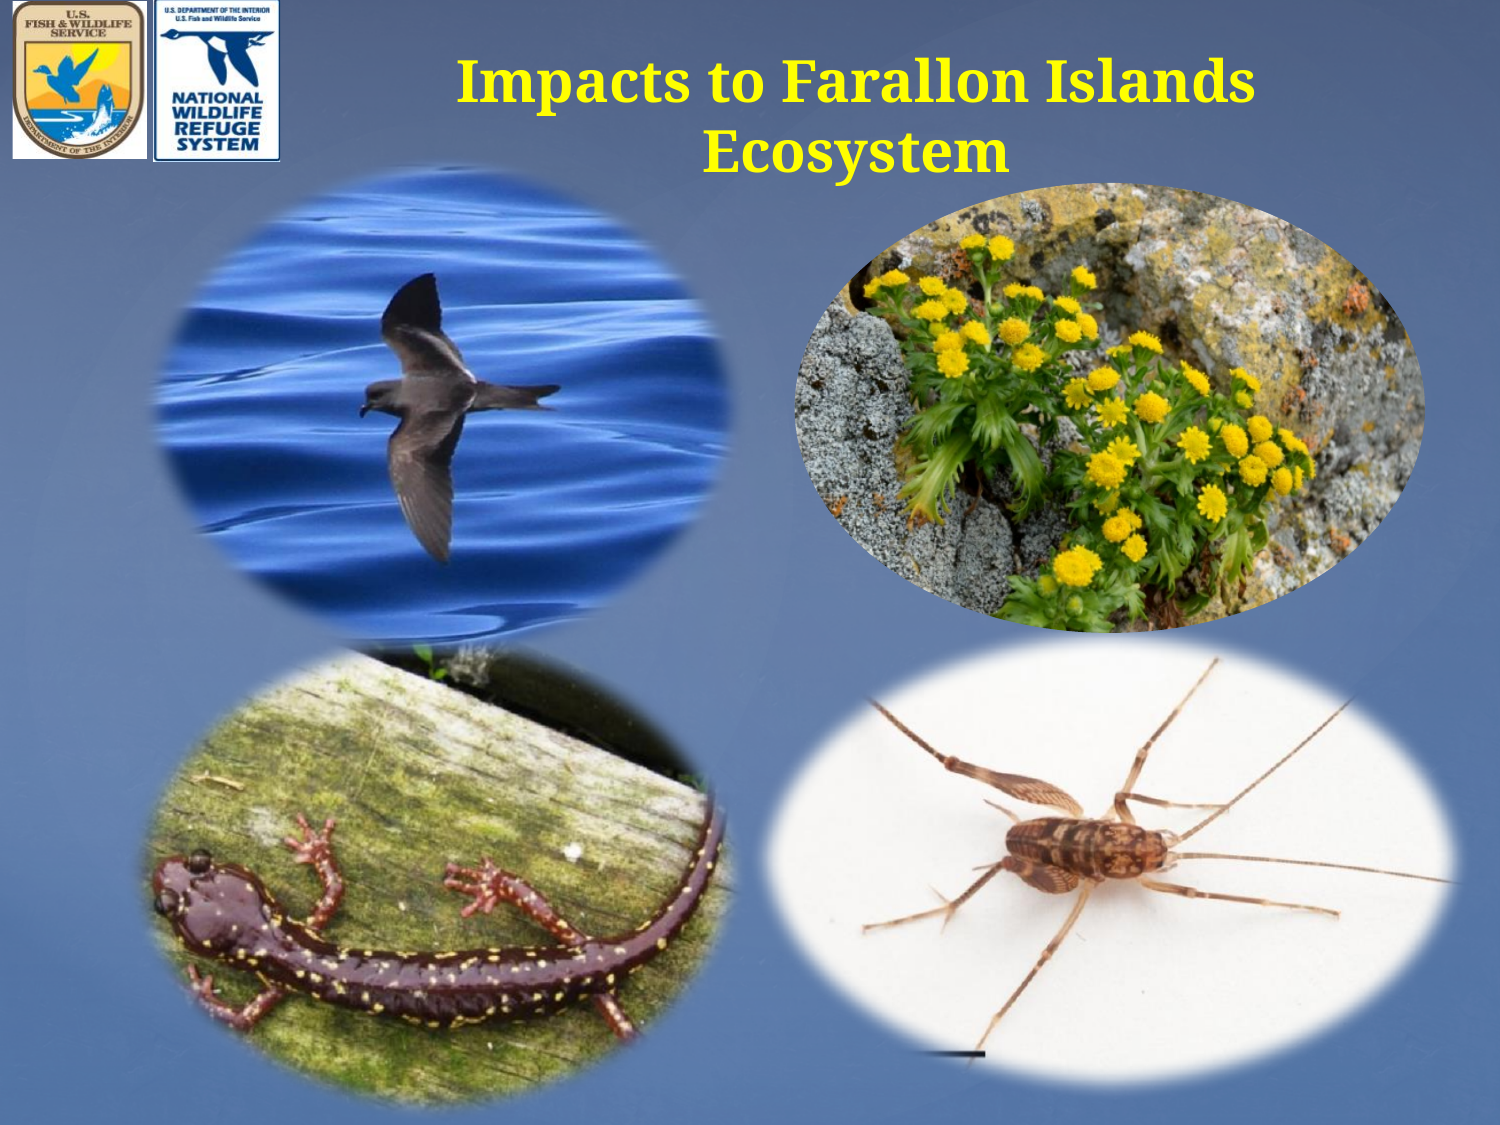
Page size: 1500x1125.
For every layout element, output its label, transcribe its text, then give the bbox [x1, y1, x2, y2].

text_box Impacts to Farallon Islands Ecosystem [324, 37, 1389, 192]
picture [11, 0, 1473, 1123]
